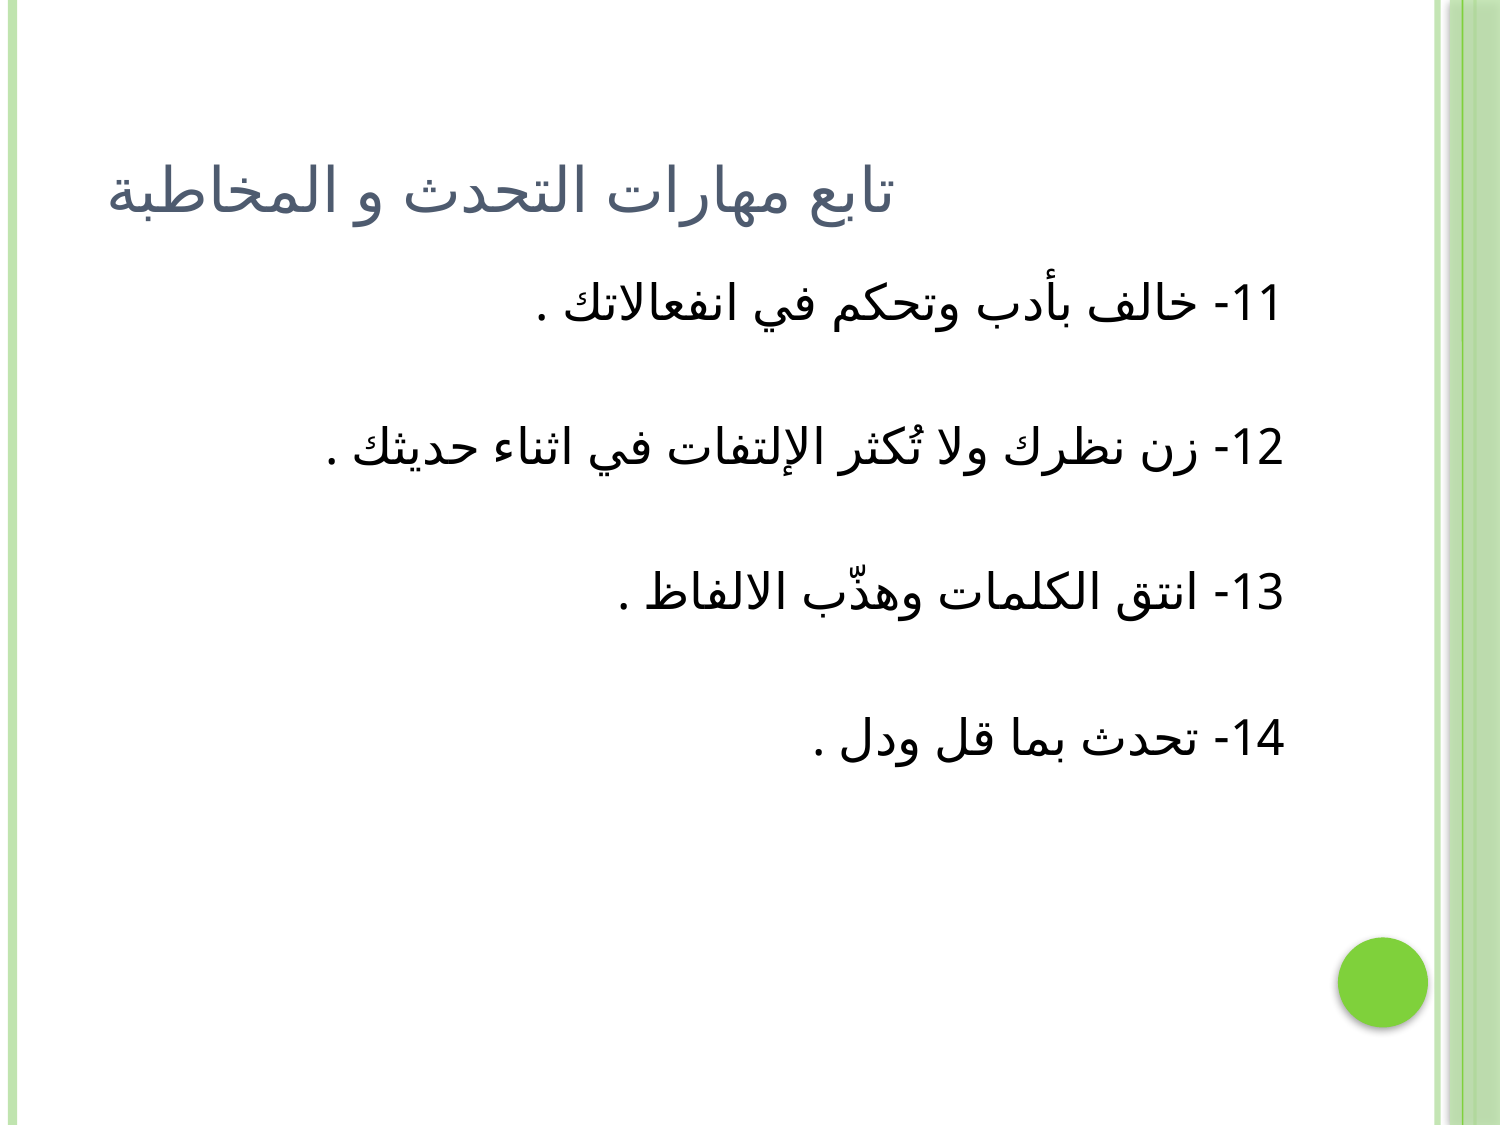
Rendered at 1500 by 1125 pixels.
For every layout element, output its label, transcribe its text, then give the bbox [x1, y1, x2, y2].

list 11- خالف بأدب وتحكم في انفعالاتك . 12- زن نظرك ولا تُكثر الإلتفات في اثناء حديثك . 13- انتق الكلمات وهذّب الالفاظ . 14- تحدث بما قل ودل . [75, 262, 1300, 1062]
title تابع مهارات التحدث و المخاطبة [75, 45, 1300, 233]
